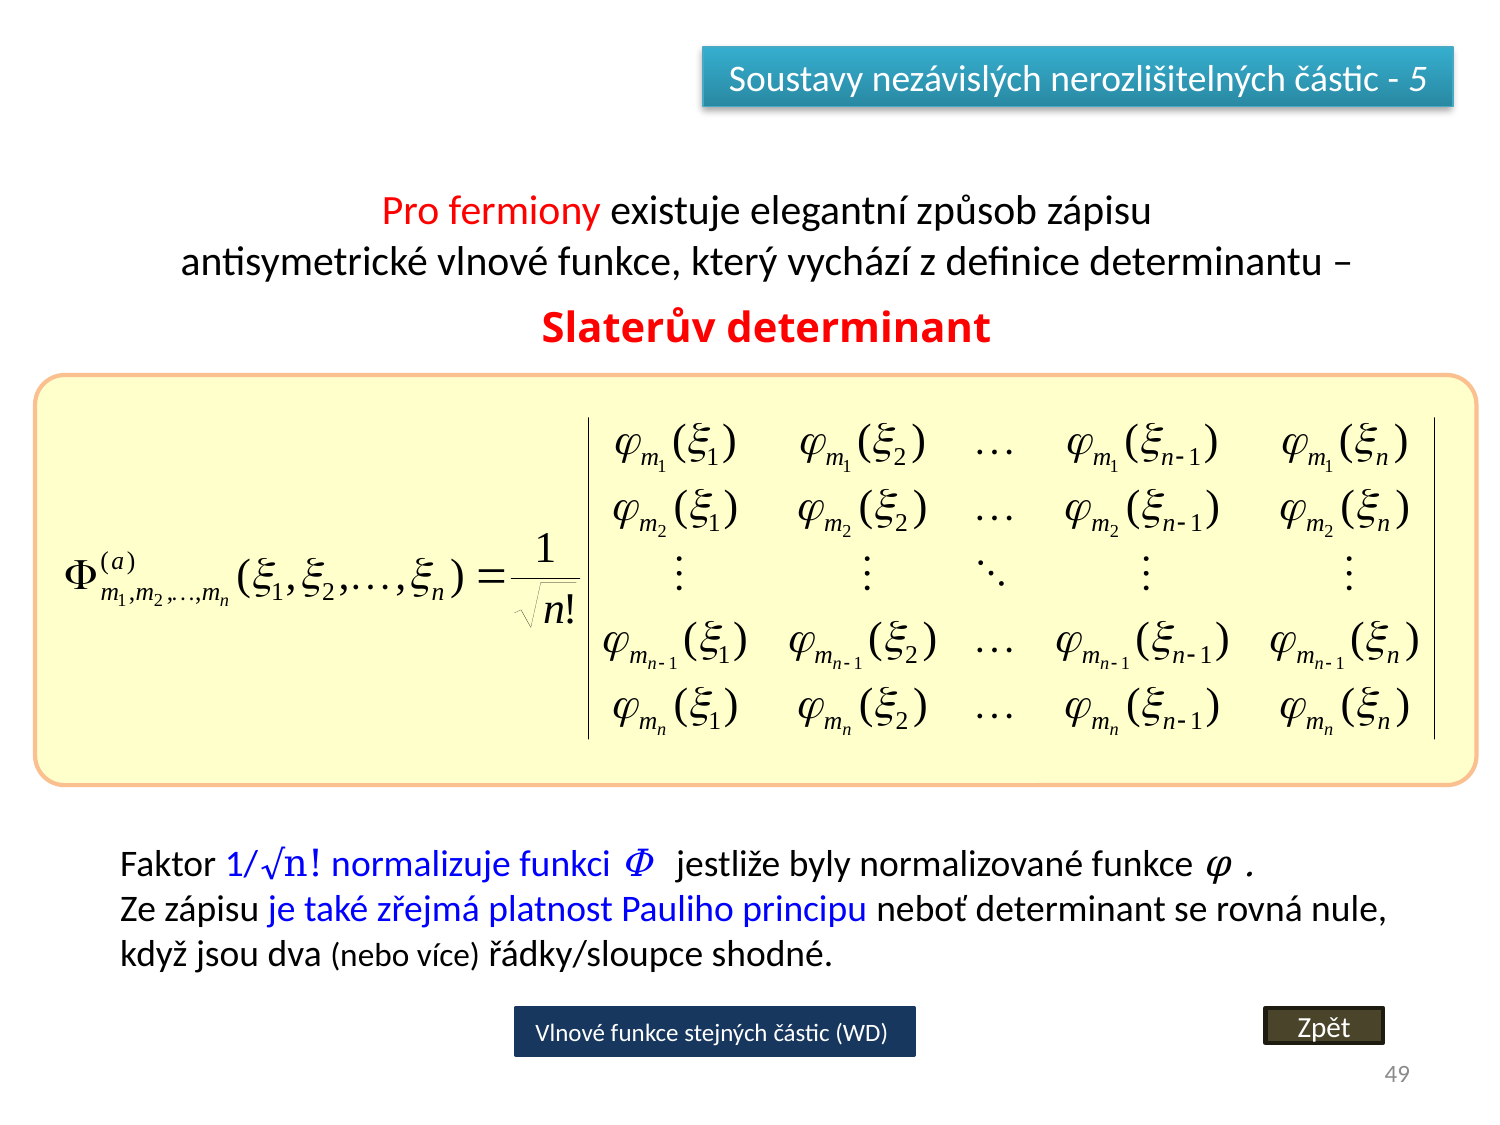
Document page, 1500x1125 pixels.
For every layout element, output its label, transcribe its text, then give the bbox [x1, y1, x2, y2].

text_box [34, 175, 1477, 786]
text_box Faktor 1/√n! normalizuje funkci Φ jestliže byly normalizované funkce φ . Ze zápisu je také zřejmá platnost Pauliho principu neboť determinant se rovná nule, když jsou dva (nebo více) řádky/sloupce shodné. [105, 831, 1418, 982]
text_box Soustavy nezávislých nerozlišitelných částic - 5 [702, 46, 1454, 107]
text_box Vlnové funkce stejných částic (WD) [514, 1006, 916, 1057]
slide_number 49 [1074, 1042, 1425, 1103]
text_box Zpět [1263, 1006, 1385, 1045]
